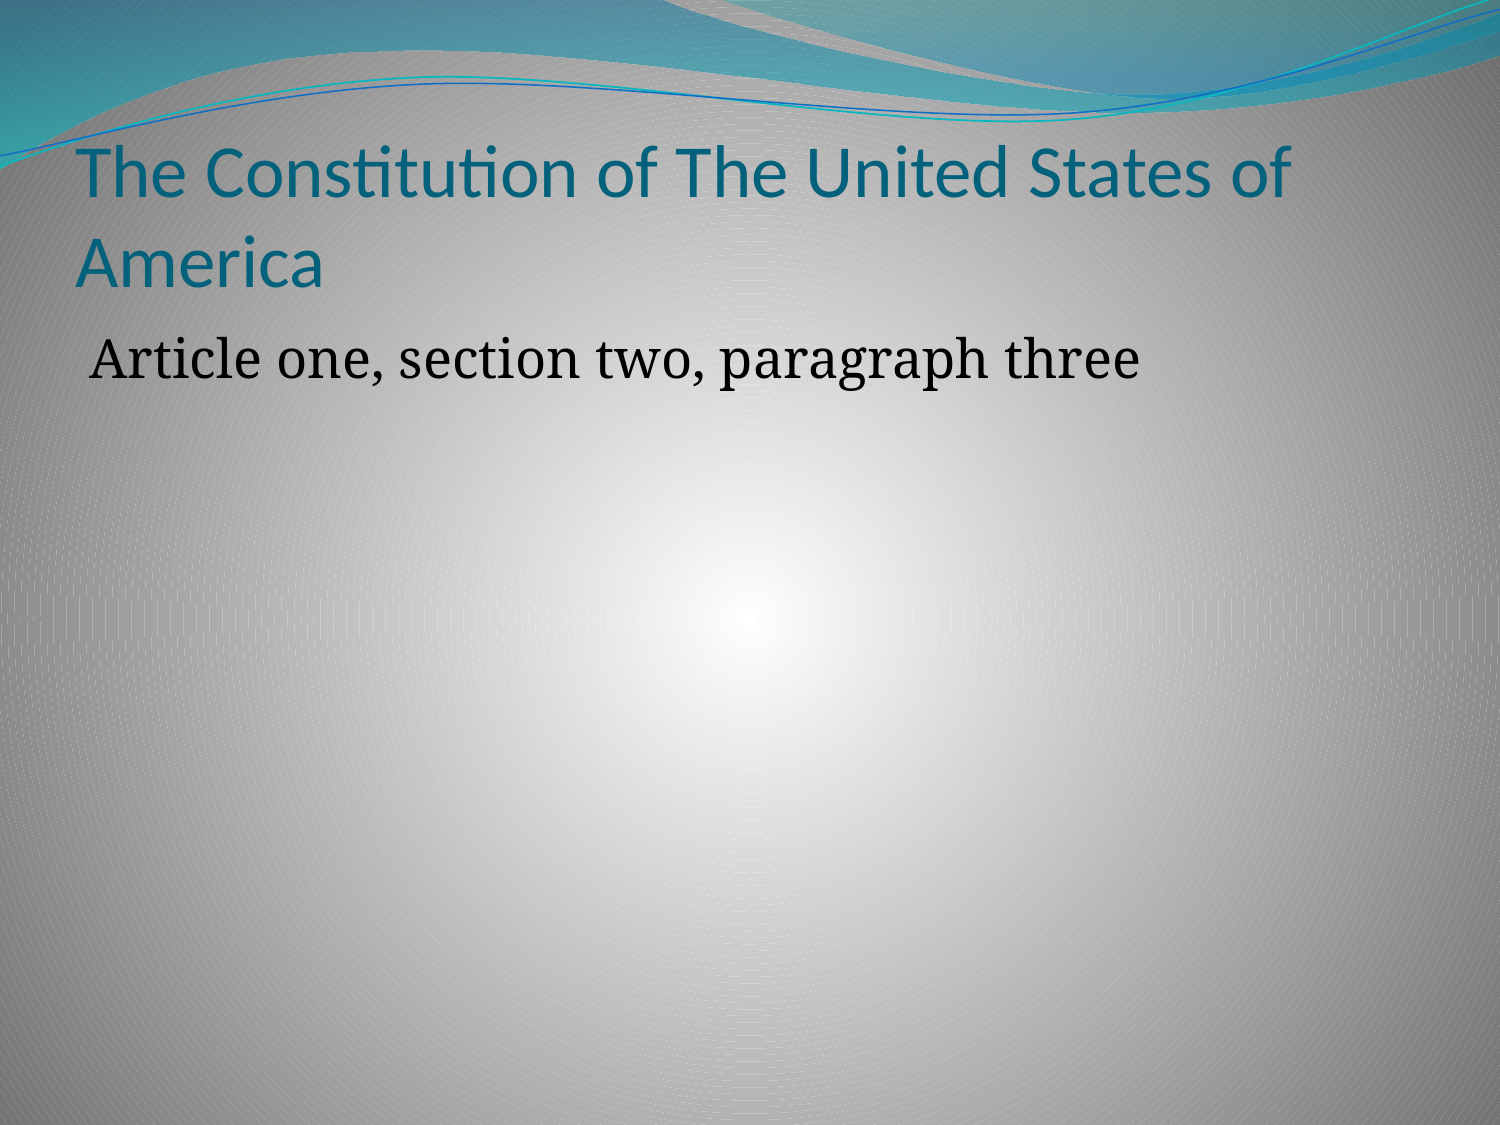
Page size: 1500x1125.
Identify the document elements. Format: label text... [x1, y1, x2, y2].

list Article one, section two, paragraph three [75, 317, 1425, 1038]
title The Constitution of The United States of America [75, 115, 1425, 303]
